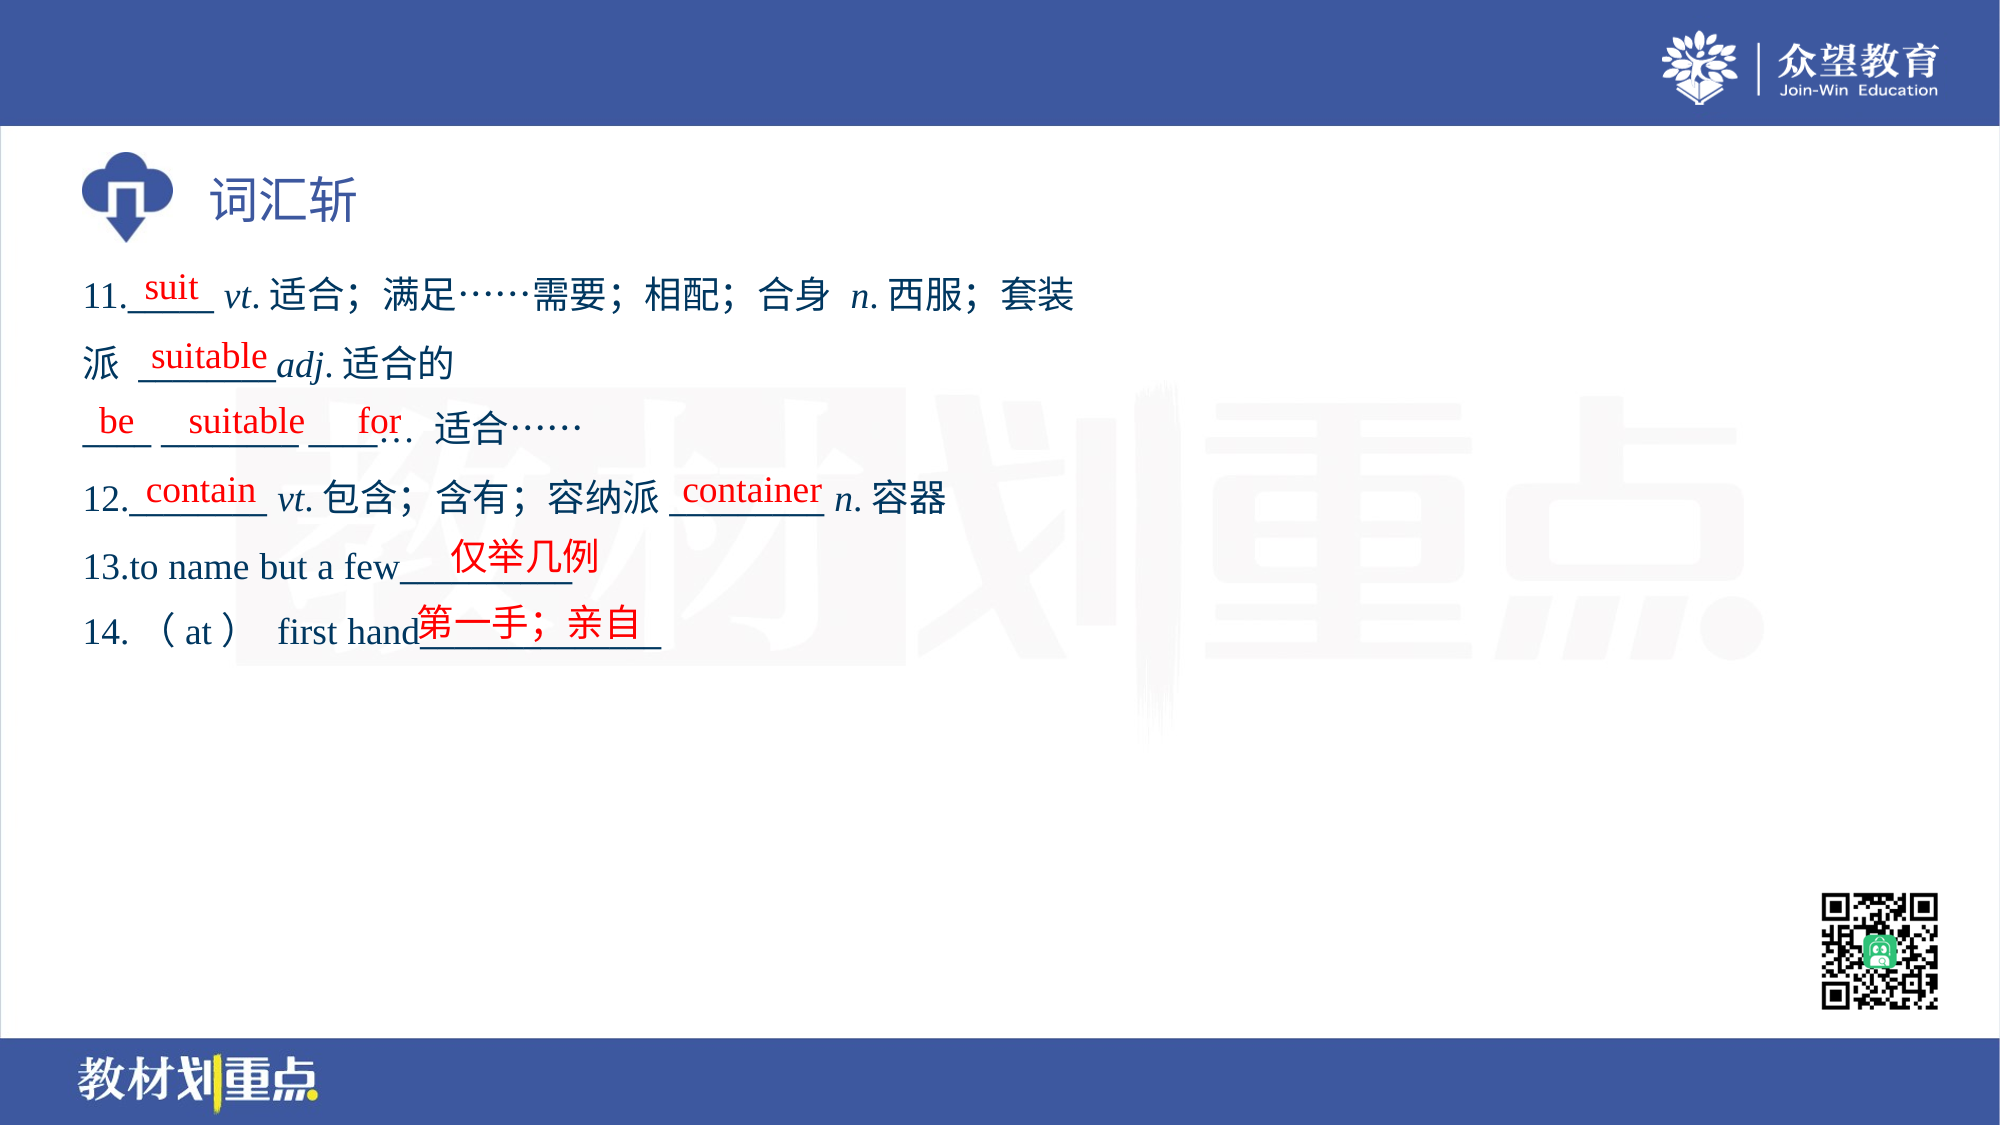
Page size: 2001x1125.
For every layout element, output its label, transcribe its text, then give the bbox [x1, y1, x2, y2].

text_box container [668, 445, 836, 504]
text_box 11._____ vt.适合；满足……需要；相配；合身 n.西服；套装 派 ________adj.适合的 ____ ________ ____… 适合…… [82, 247, 1817, 442]
text_box contain [132, 445, 271, 504]
text_box suitable [175, 376, 320, 435]
text_box 12.________ vt.包含；含有；容纳派_________ n.容器 13.to name but a few__________ 14.（at） first hand______________ [82, 450, 1817, 646]
text_box 第一手；亲自 [403, 579, 656, 638]
picture [0, 0, 2000, 1125]
text_box for [343, 376, 415, 435]
text_box suit [130, 242, 213, 301]
text_box 仅举几例 [436, 513, 614, 572]
text_box be [85, 376, 149, 435]
text_box suitable [137, 311, 282, 370]
